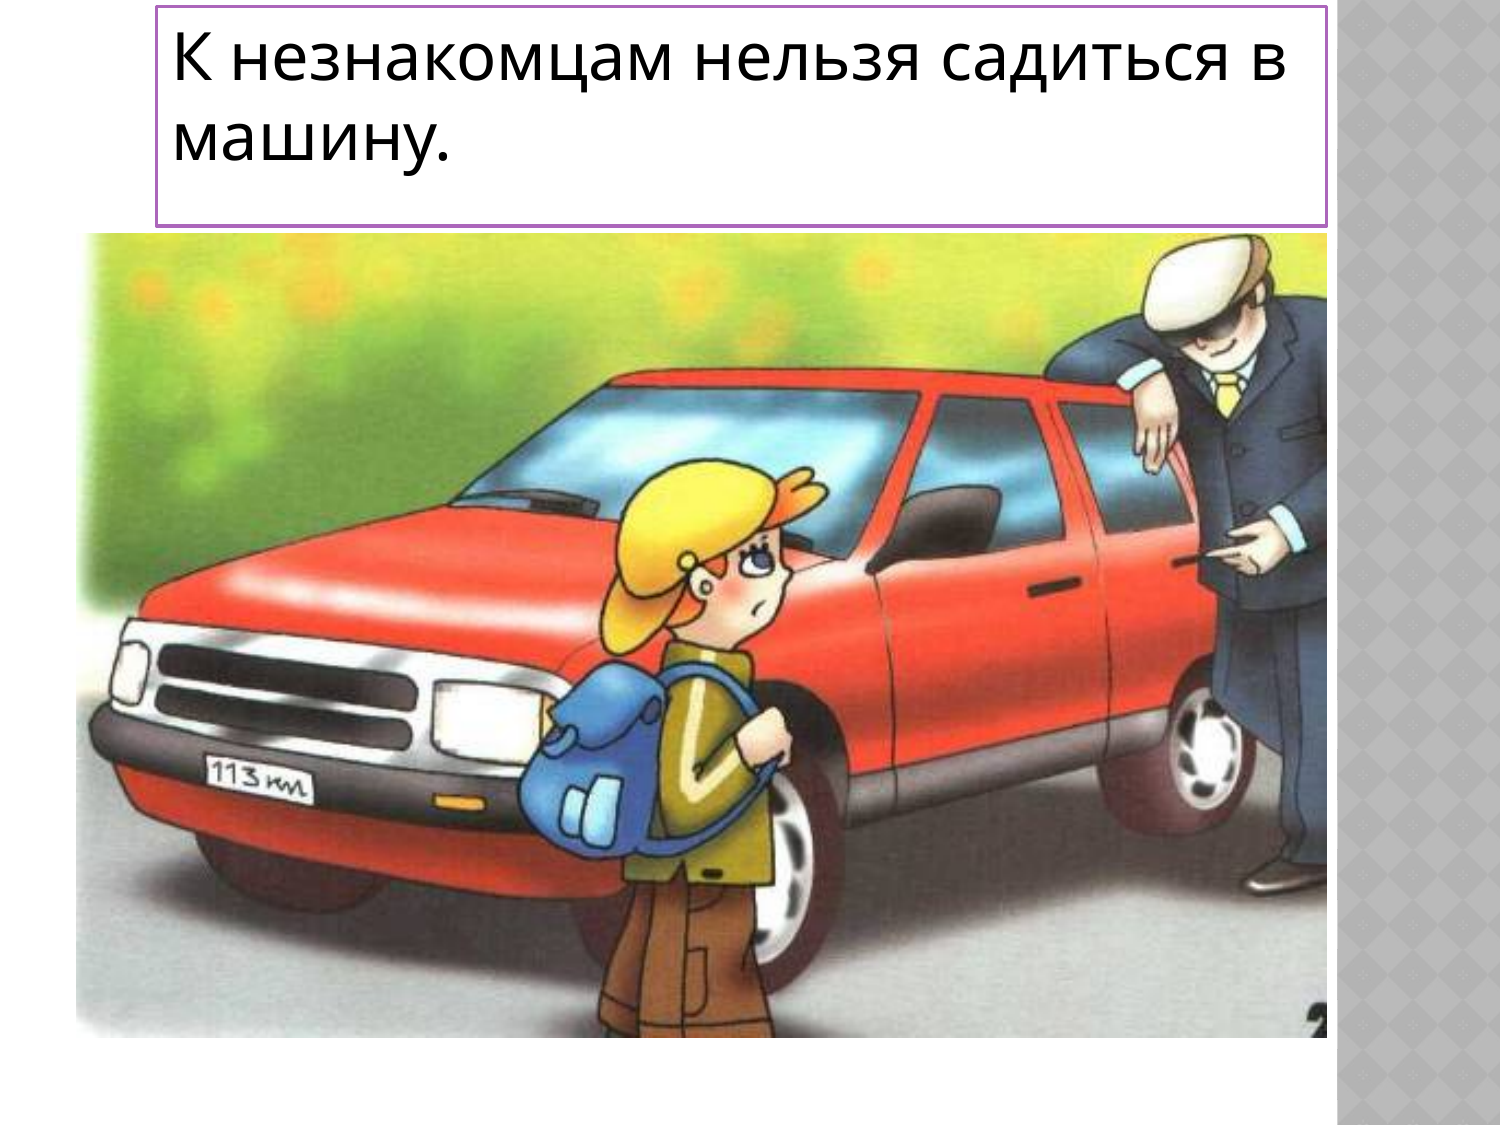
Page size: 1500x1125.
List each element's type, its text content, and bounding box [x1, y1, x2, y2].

text_box К незнакомцам нельзя садиться в машину. [155, 5, 1328, 228]
picture [76, 233, 1327, 1038]
